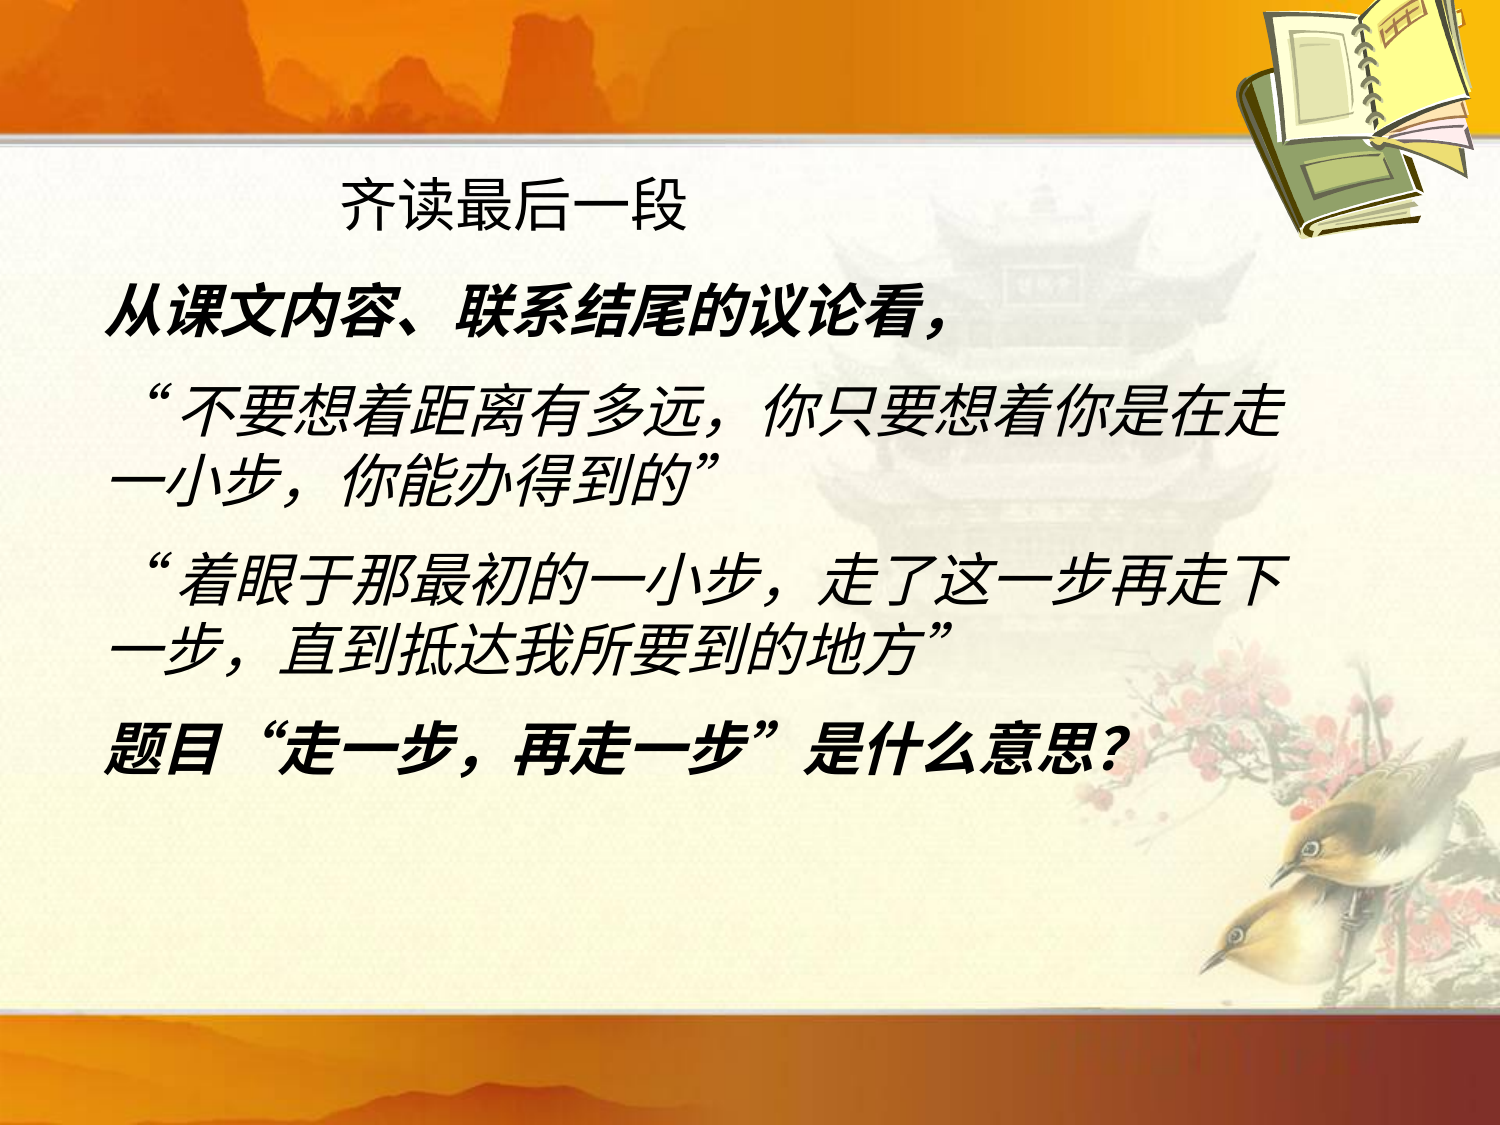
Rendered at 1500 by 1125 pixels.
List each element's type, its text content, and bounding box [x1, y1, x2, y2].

text_box 齐读最后一段 [324, 160, 880, 246]
text_box 从课文内容、联系结尾的议论看， “不要想着距离有多远，你只要想着你是在走一小步，你能办得到的” “着眼于那最初的一小步，走了这一步再走下一步，直到抵达我所要到的地方” 题目“走一步，再走一步”是什么意思？ [88, 267, 1353, 889]
picture [0, 0, 1500, 1125]
